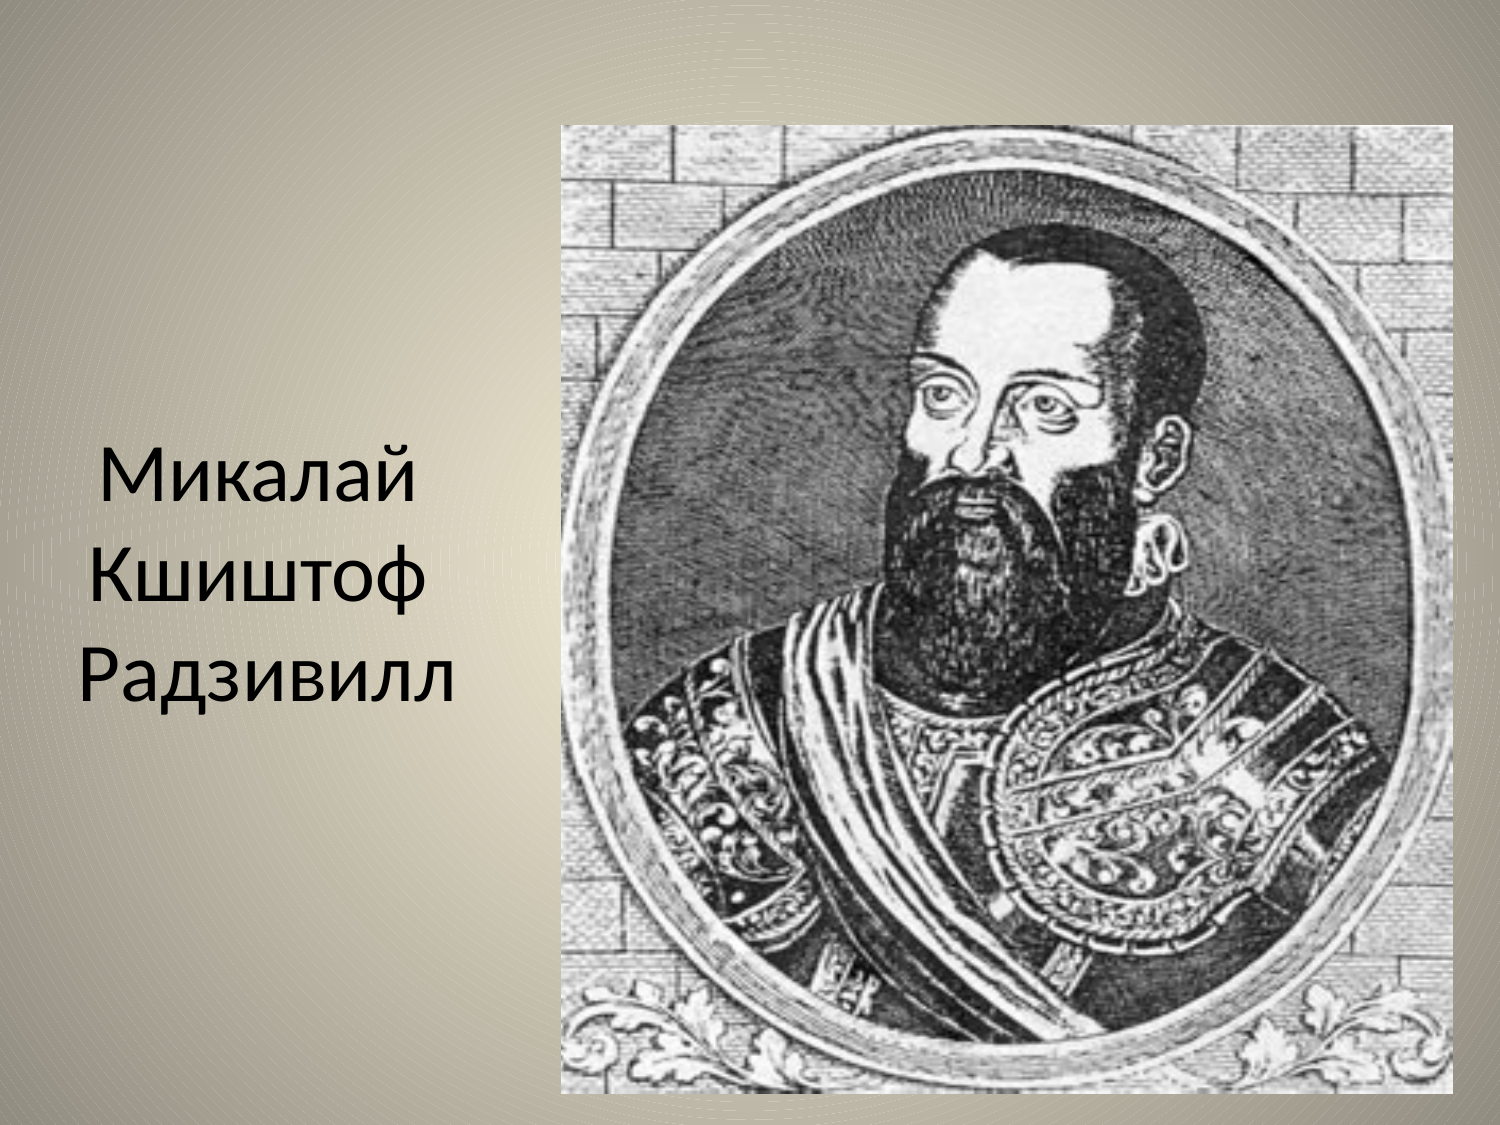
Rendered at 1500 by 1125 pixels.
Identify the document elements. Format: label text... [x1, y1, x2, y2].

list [560, 125, 1454, 1095]
title Микалай Кшиштоф Радзивилл [53, 42, 482, 1094]
